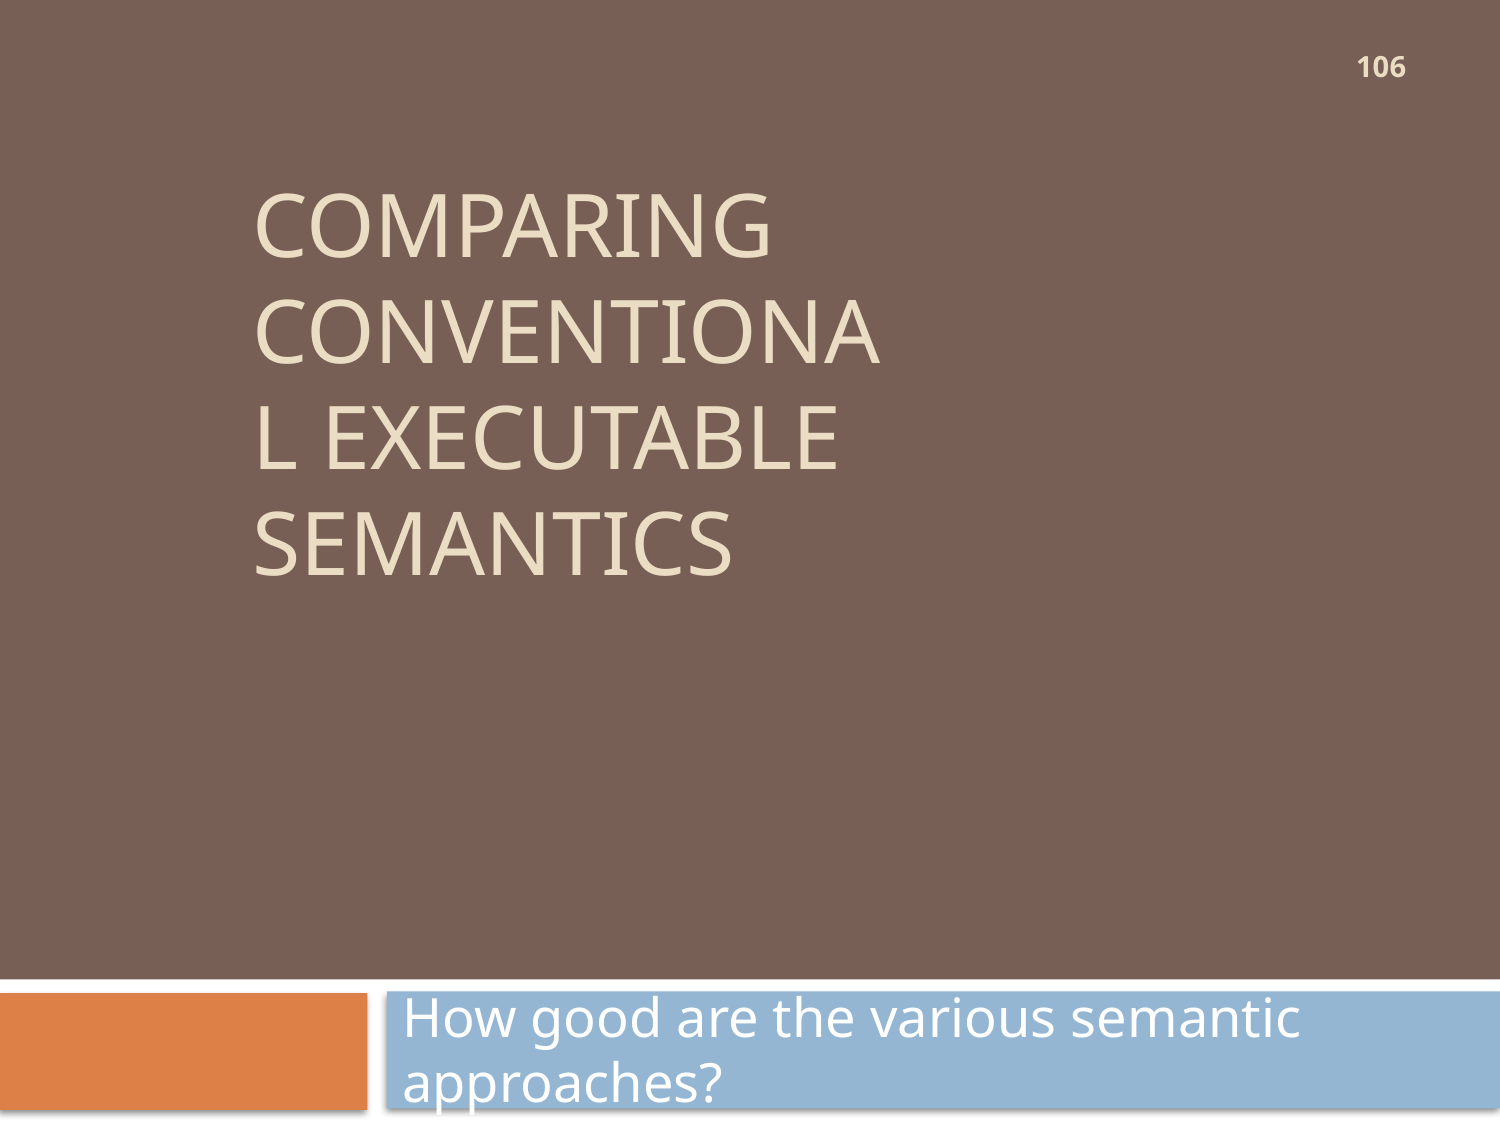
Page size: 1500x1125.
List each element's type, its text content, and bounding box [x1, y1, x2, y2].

slide_number 106 [1312, 37, 1450, 100]
title Comparing Conventional executable semantics [237, 162, 925, 600]
subtitle How good are the various semantic approaches? [387, 992, 1488, 1105]
